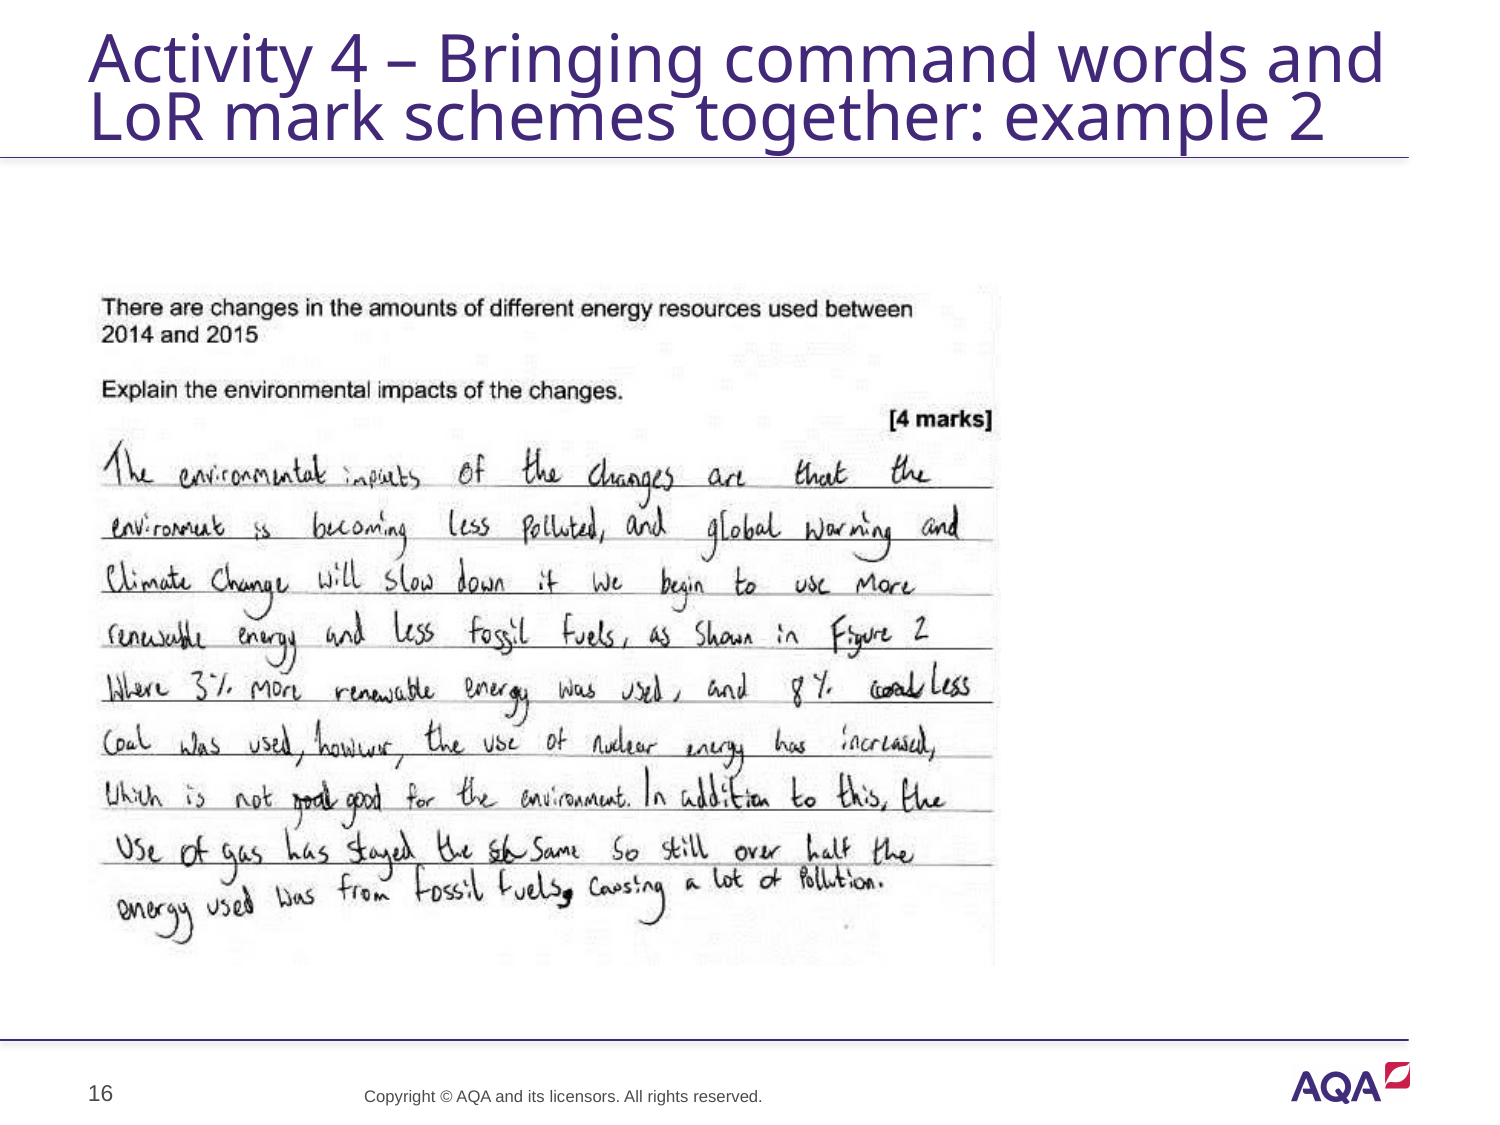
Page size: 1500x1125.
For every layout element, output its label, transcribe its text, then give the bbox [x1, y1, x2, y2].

footer Copyright © AQA and its licensors. All rights reserved. [324, 1084, 764, 1124]
picture [1291, 1062, 1410, 1104]
title Activity 4 – Bringing command words and LoR mark schemes together: example 2 [88, 37, 1409, 108]
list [88, 283, 1002, 966]
slide_number 16 [72, 1062, 188, 1123]
